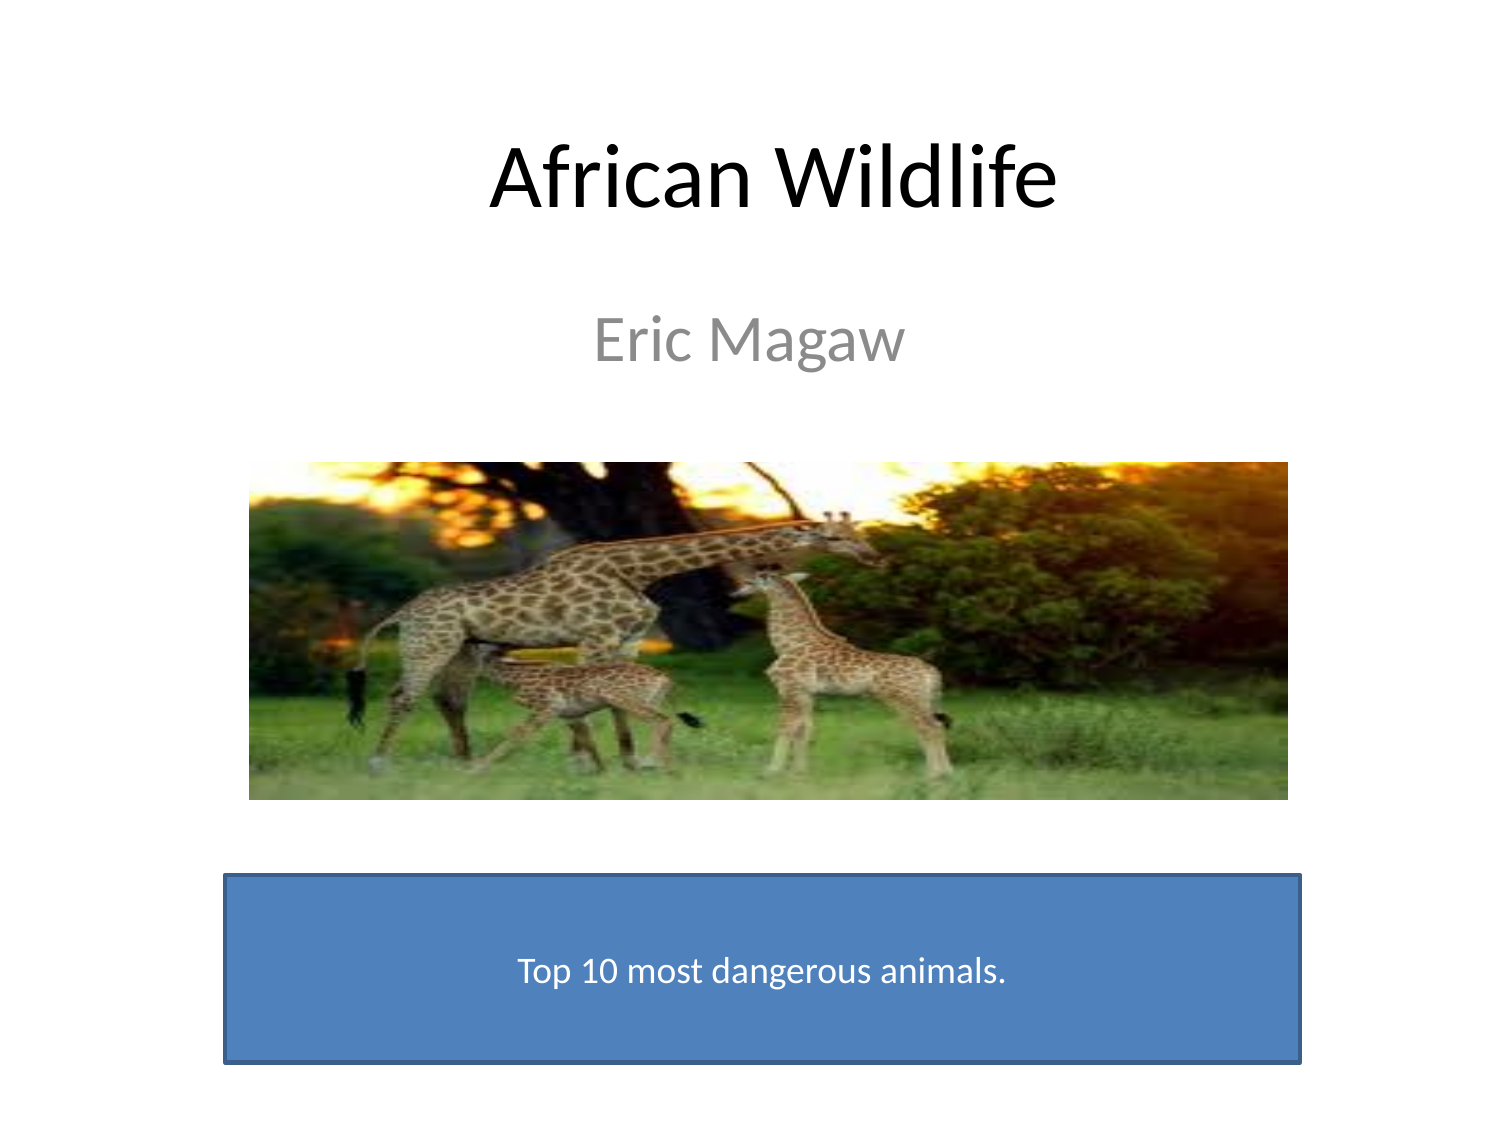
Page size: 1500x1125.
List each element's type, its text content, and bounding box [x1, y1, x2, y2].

title African Wildlife [137, 50, 1413, 292]
picture [249, 462, 1288, 801]
text_box Top 10 most dangerous animals. [223, 873, 1302, 1065]
subtitle Eric Magaw [225, 287, 1275, 388]
